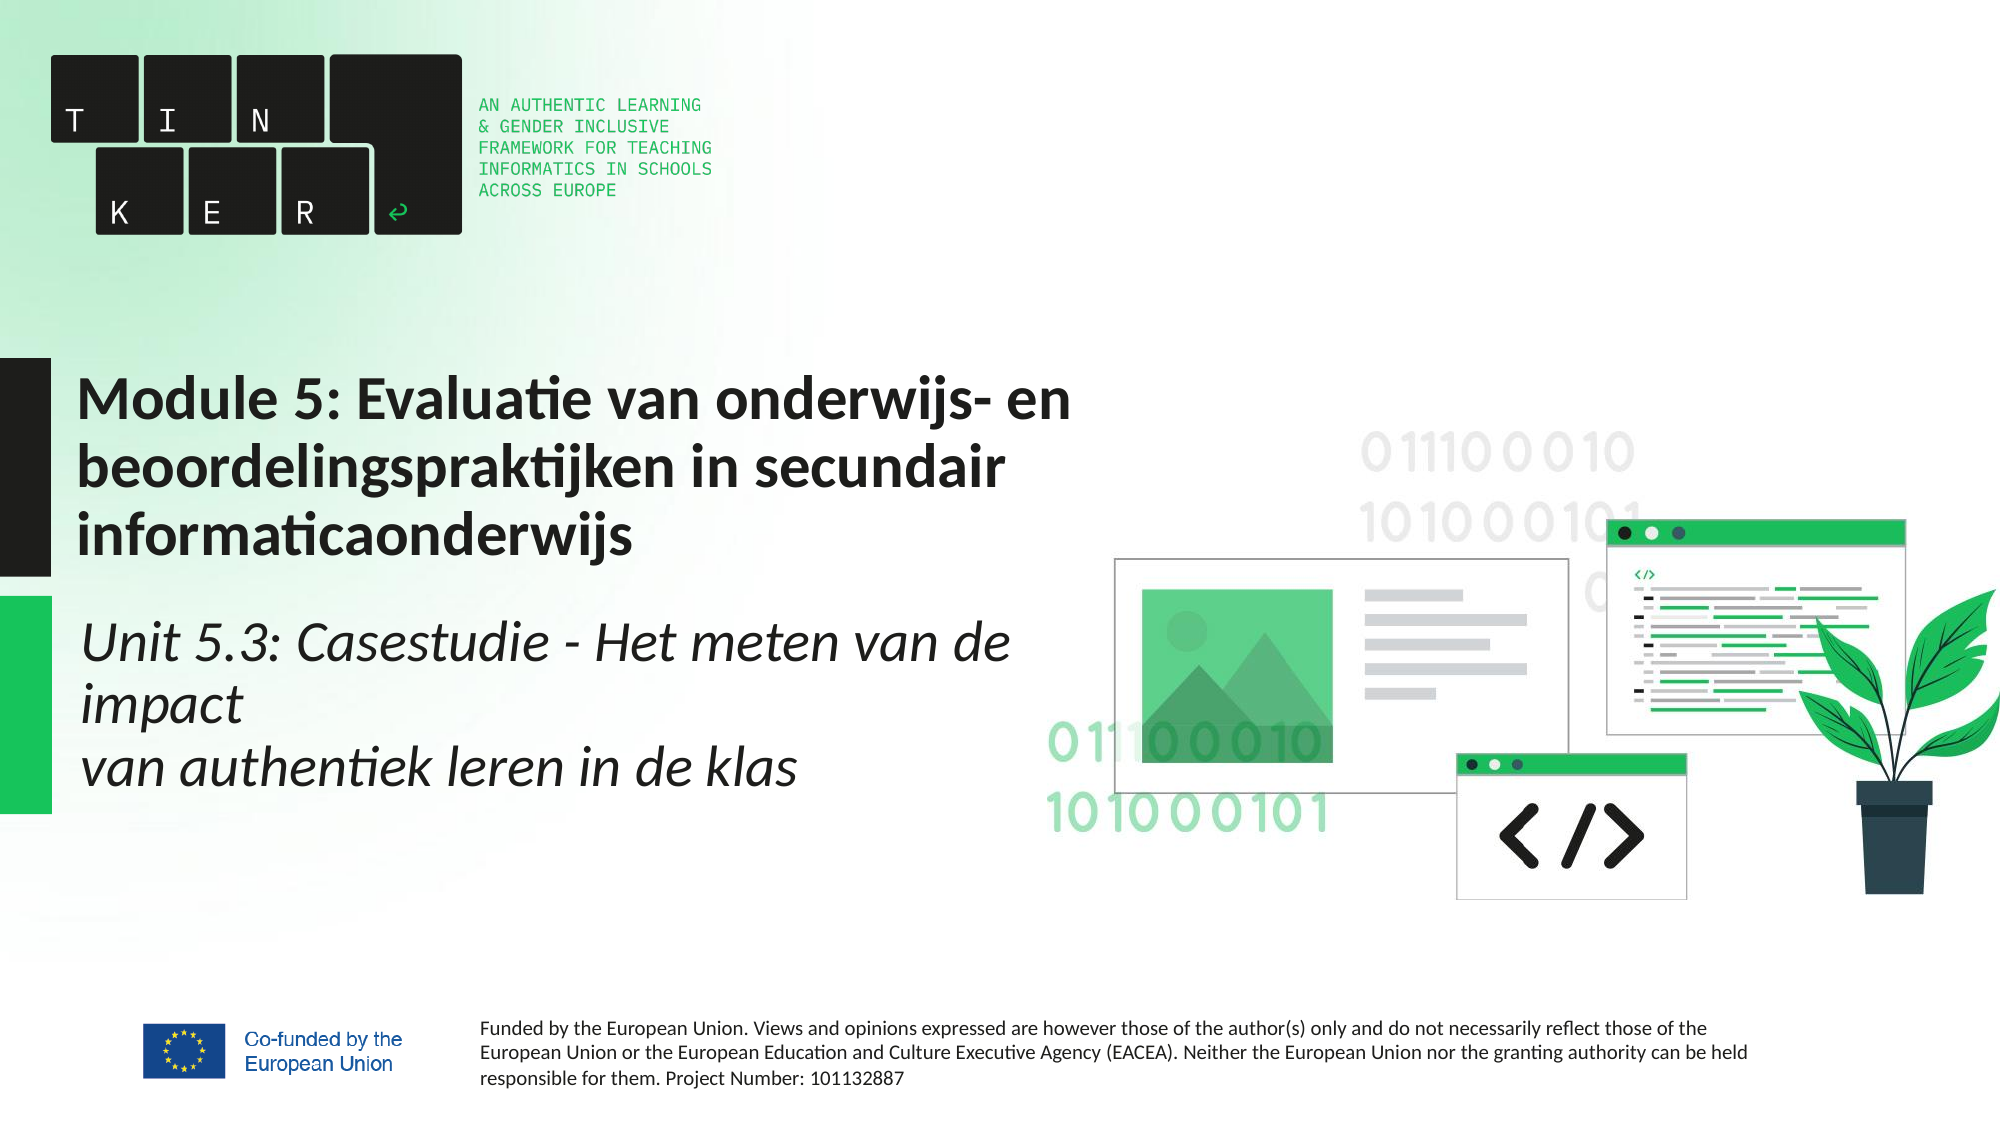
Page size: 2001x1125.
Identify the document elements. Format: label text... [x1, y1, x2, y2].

picture [1047, 431, 2000, 900]
subtitle Unit 5.3: Casestudie - Het meten van de impact van authentiek leren in de klas [65, 599, 1197, 812]
picture [0, 0, 843, 1125]
title Module 5: Evaluatie van onderwijs- en beoordelingspraktijken in secundair informaticaonderwijs [61, 358, 1196, 578]
